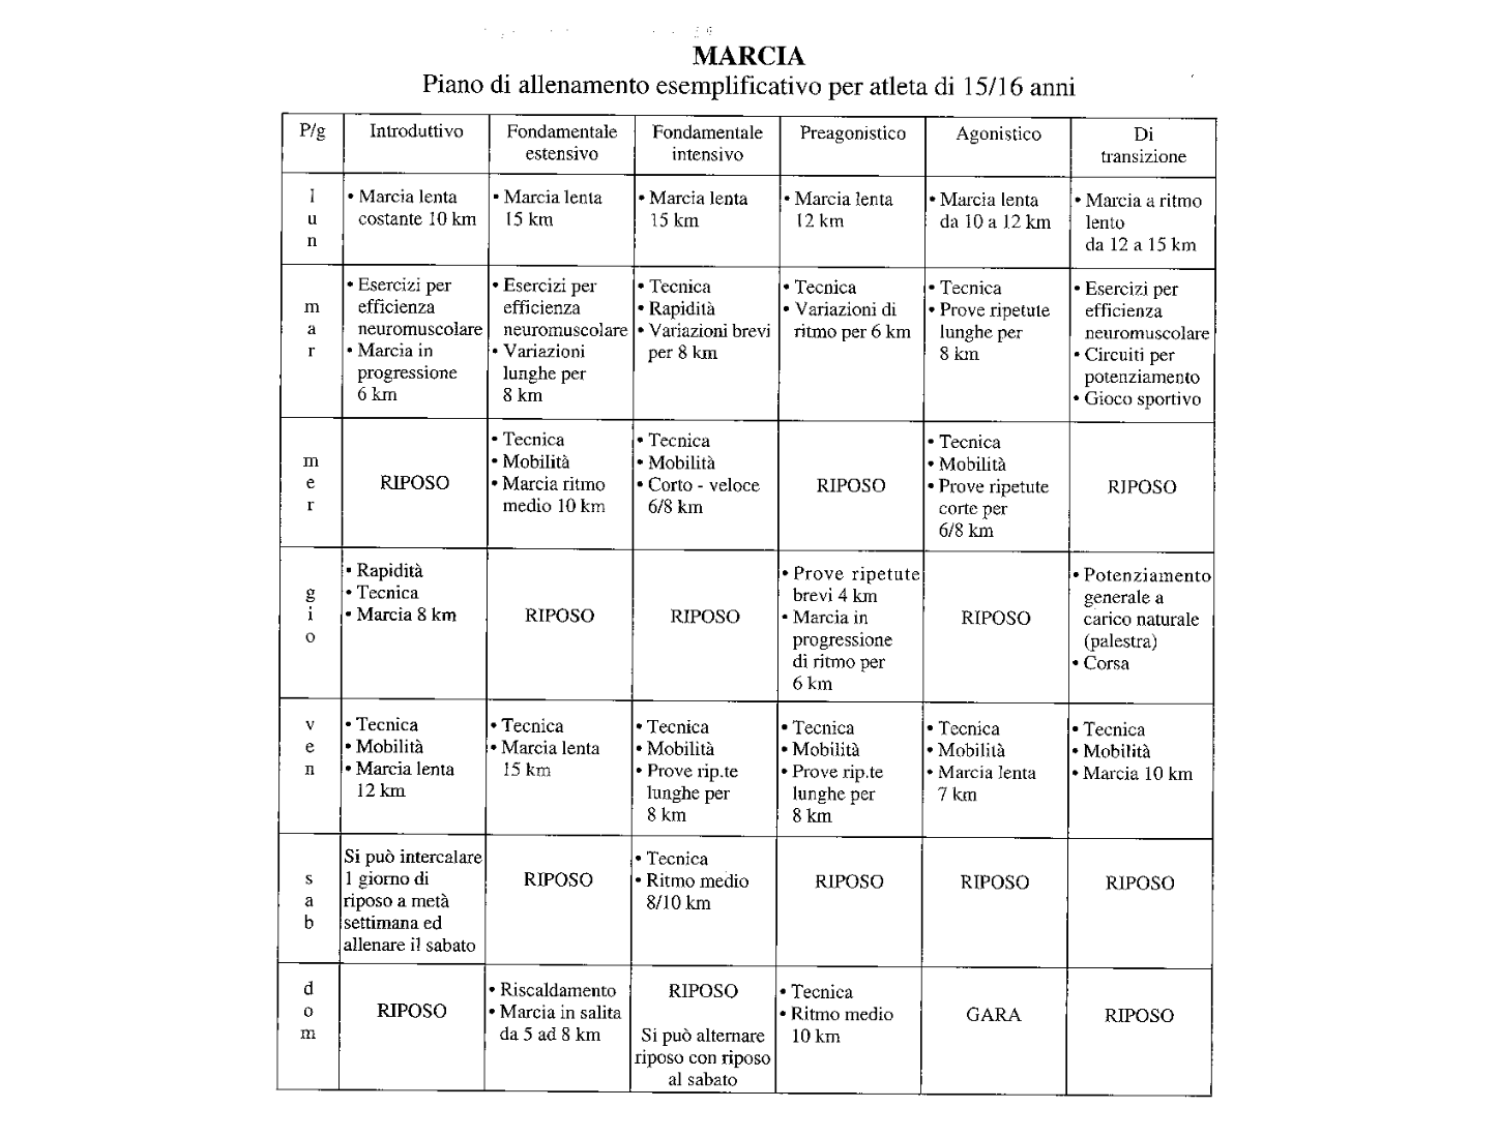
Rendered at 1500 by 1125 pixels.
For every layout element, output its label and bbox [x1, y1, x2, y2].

list [265, 0, 1233, 1108]
